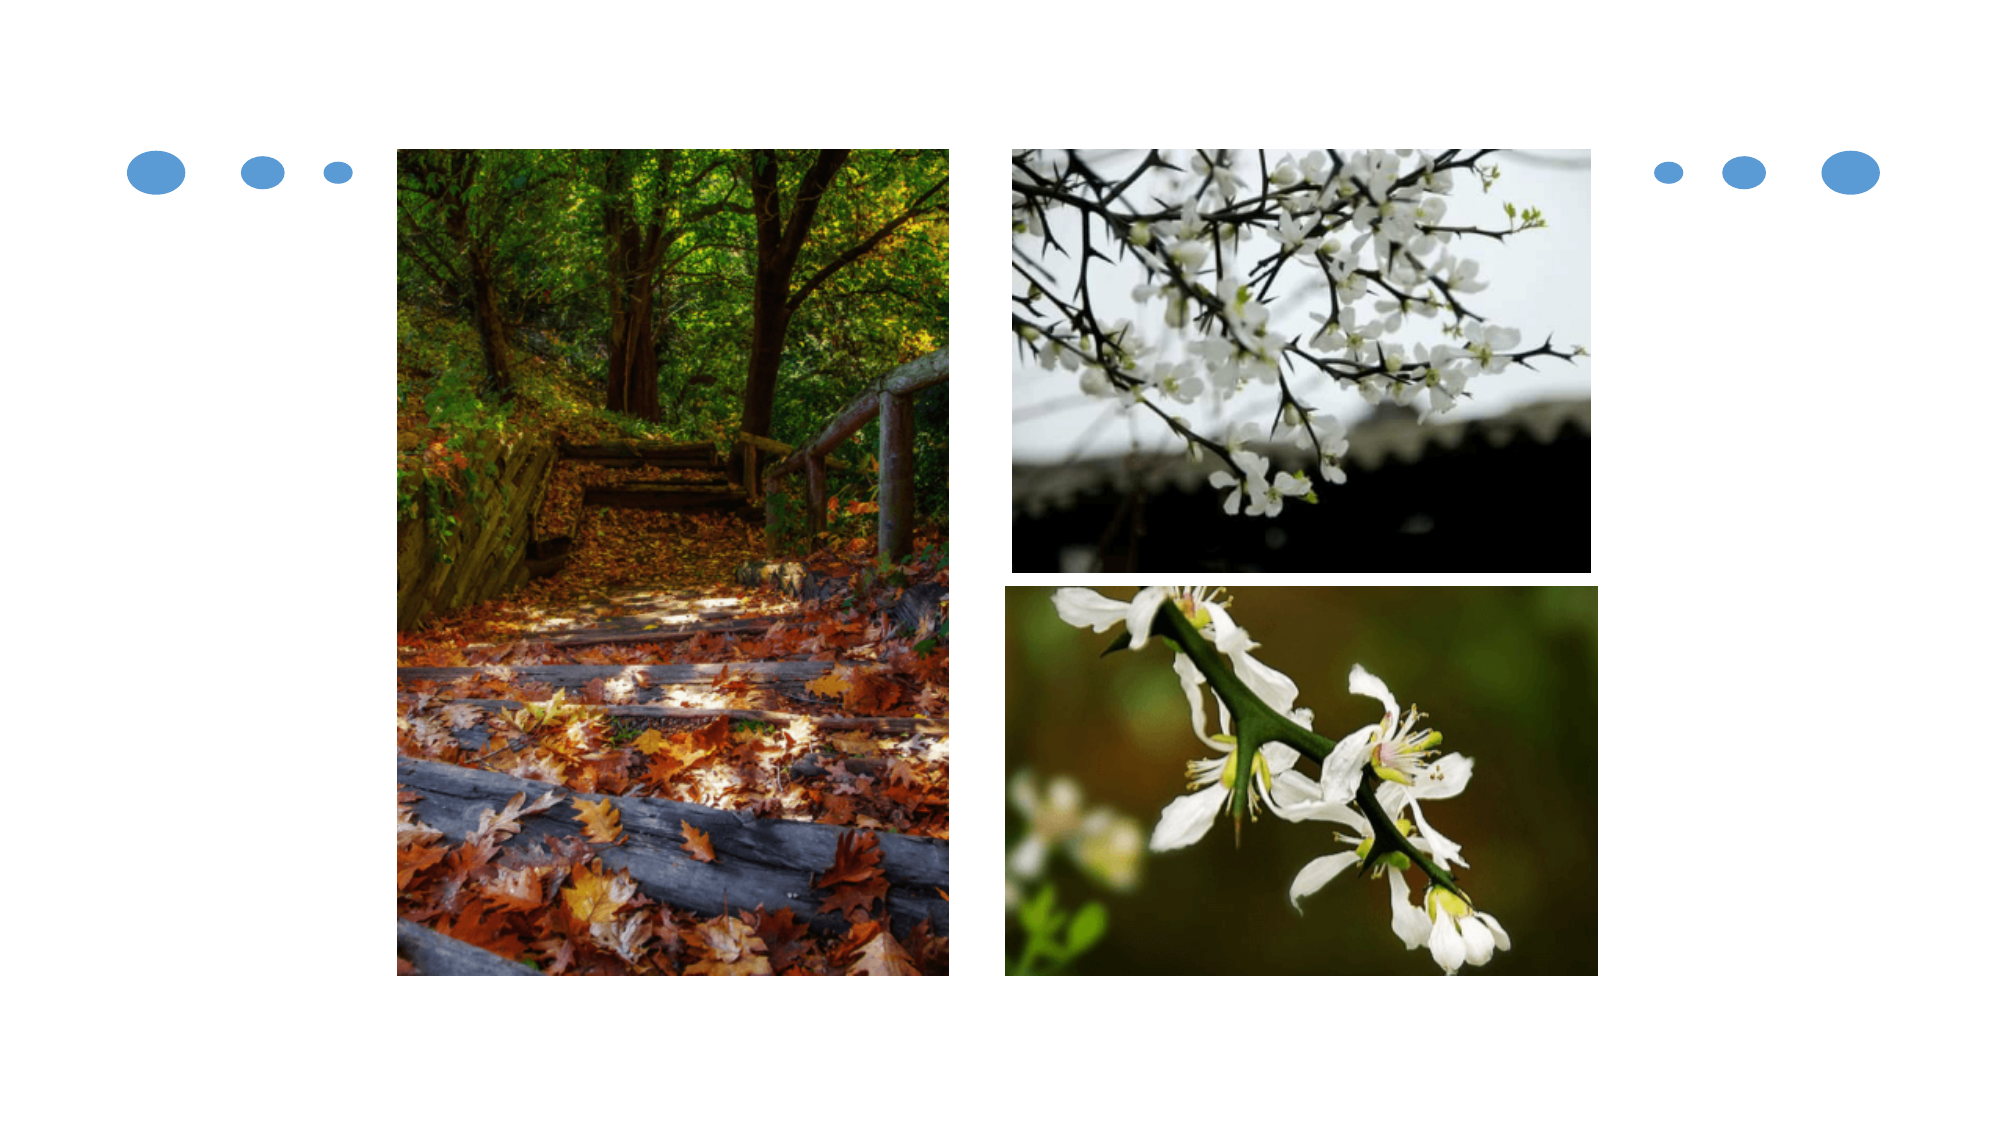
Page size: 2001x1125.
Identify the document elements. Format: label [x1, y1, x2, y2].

picture [1005, 586, 1598, 976]
picture [397, 149, 949, 976]
picture [1012, 149, 1591, 573]
